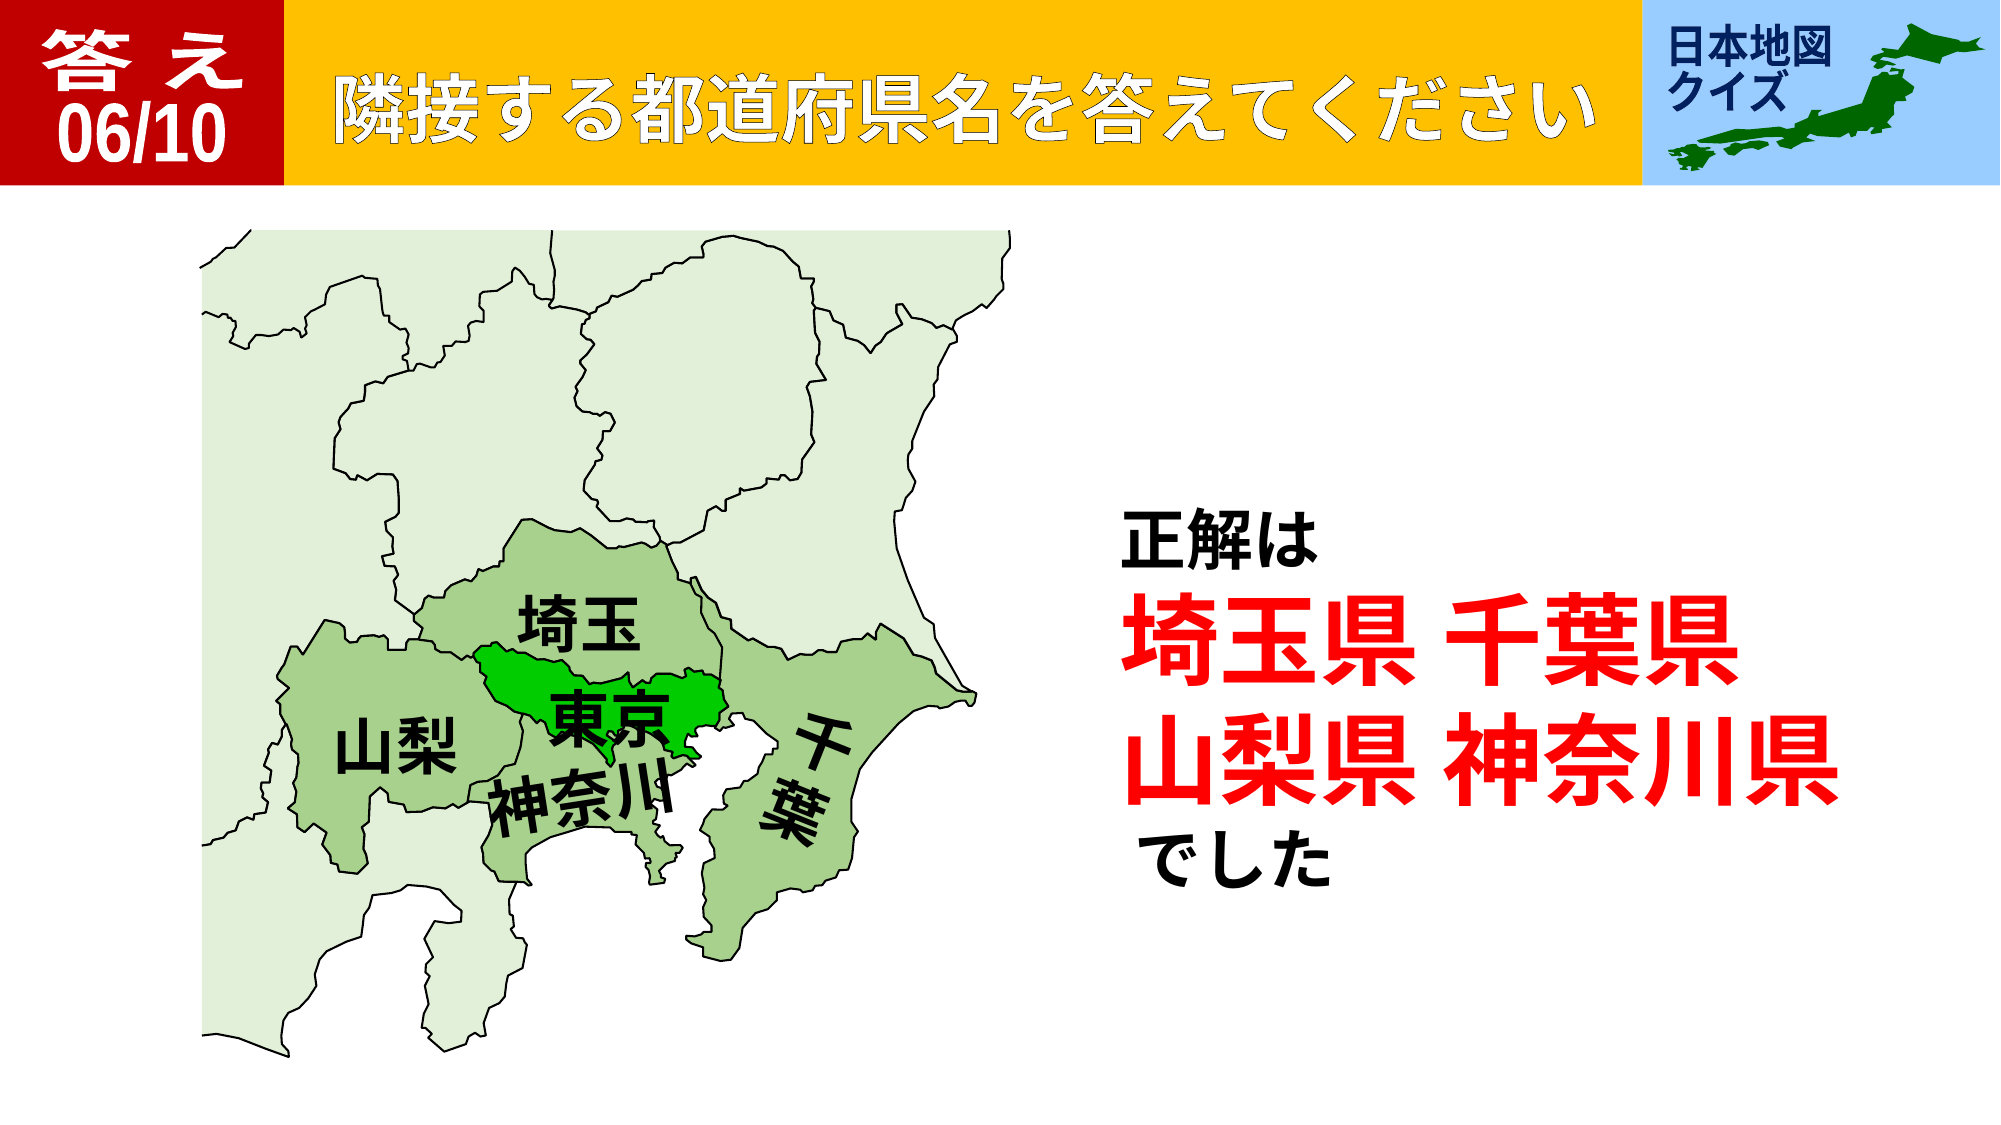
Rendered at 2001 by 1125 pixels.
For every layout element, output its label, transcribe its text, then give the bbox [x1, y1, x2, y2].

text_box 正解は 埼玉県 千葉県 山梨県 神奈川県 でした [1105, 490, 1858, 906]
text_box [199, 229, 1011, 1058]
